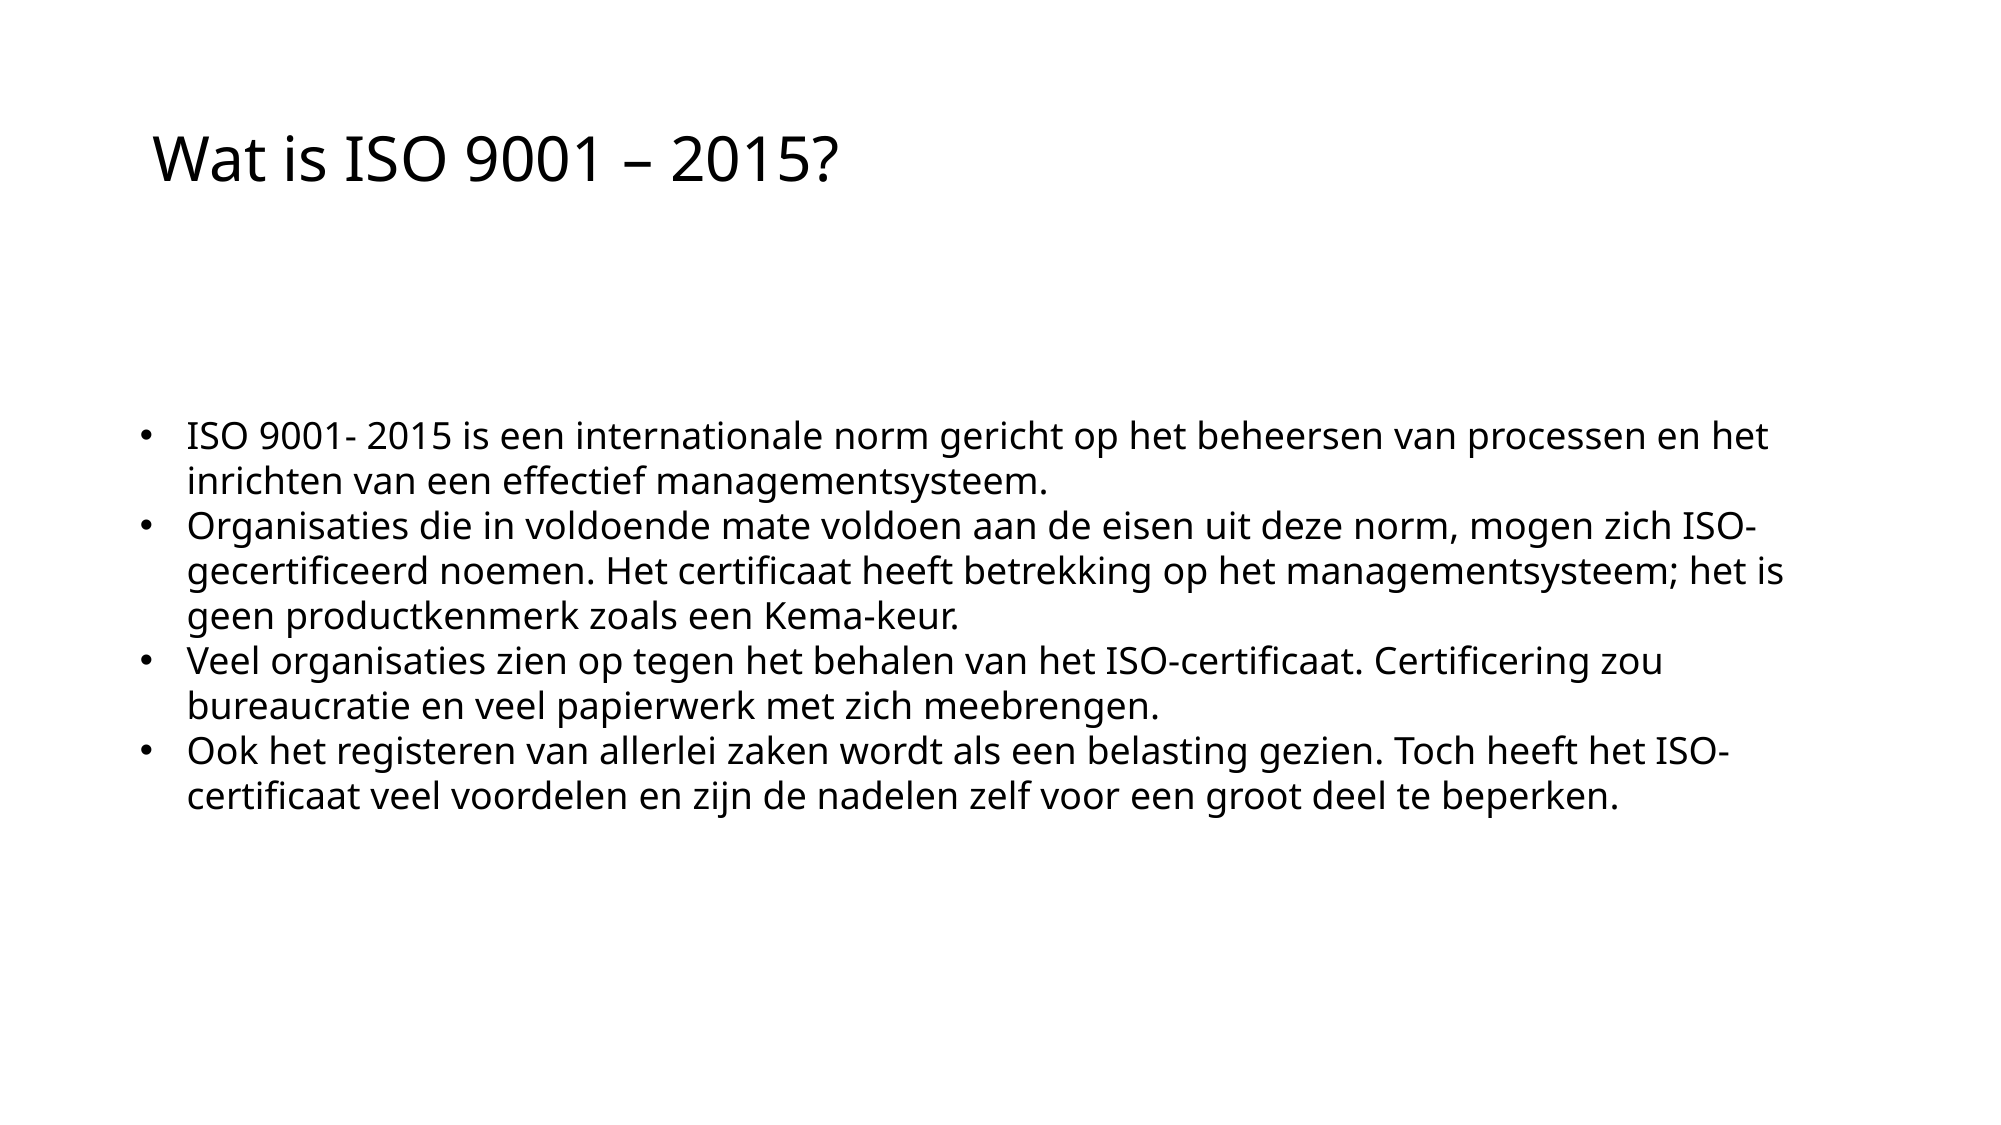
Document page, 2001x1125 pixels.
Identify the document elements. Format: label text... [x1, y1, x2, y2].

title Wat is ISO 9001 – 2015? [137, 118, 1863, 278]
text_box ISO 9001- 2015 is een internationale norm gericht op het beheersen van processen en het inrichten van een effectief managementsysteem. Organisaties die in voldoende mate voldoen aan de eisen uit deze norm, mogen zich ISO-gecertificeerd noemen. Het certificaat heeft betrekking op het managementsysteem; het is geen productkenmerk zoals een Kema-keur. Veel organisaties zien op tegen het behalen van het ISO-certificaat. Certificering zou bureaucratie en veel papierwerk met zich meebrengen. Ook het registeren van allerlei zaken wordt als een belasting gezien. Toch heeft het ISO-certificaat veel voordelen en zijn de nadelen zelf voor een groot deel te beperken. [124, 404, 1869, 870]
